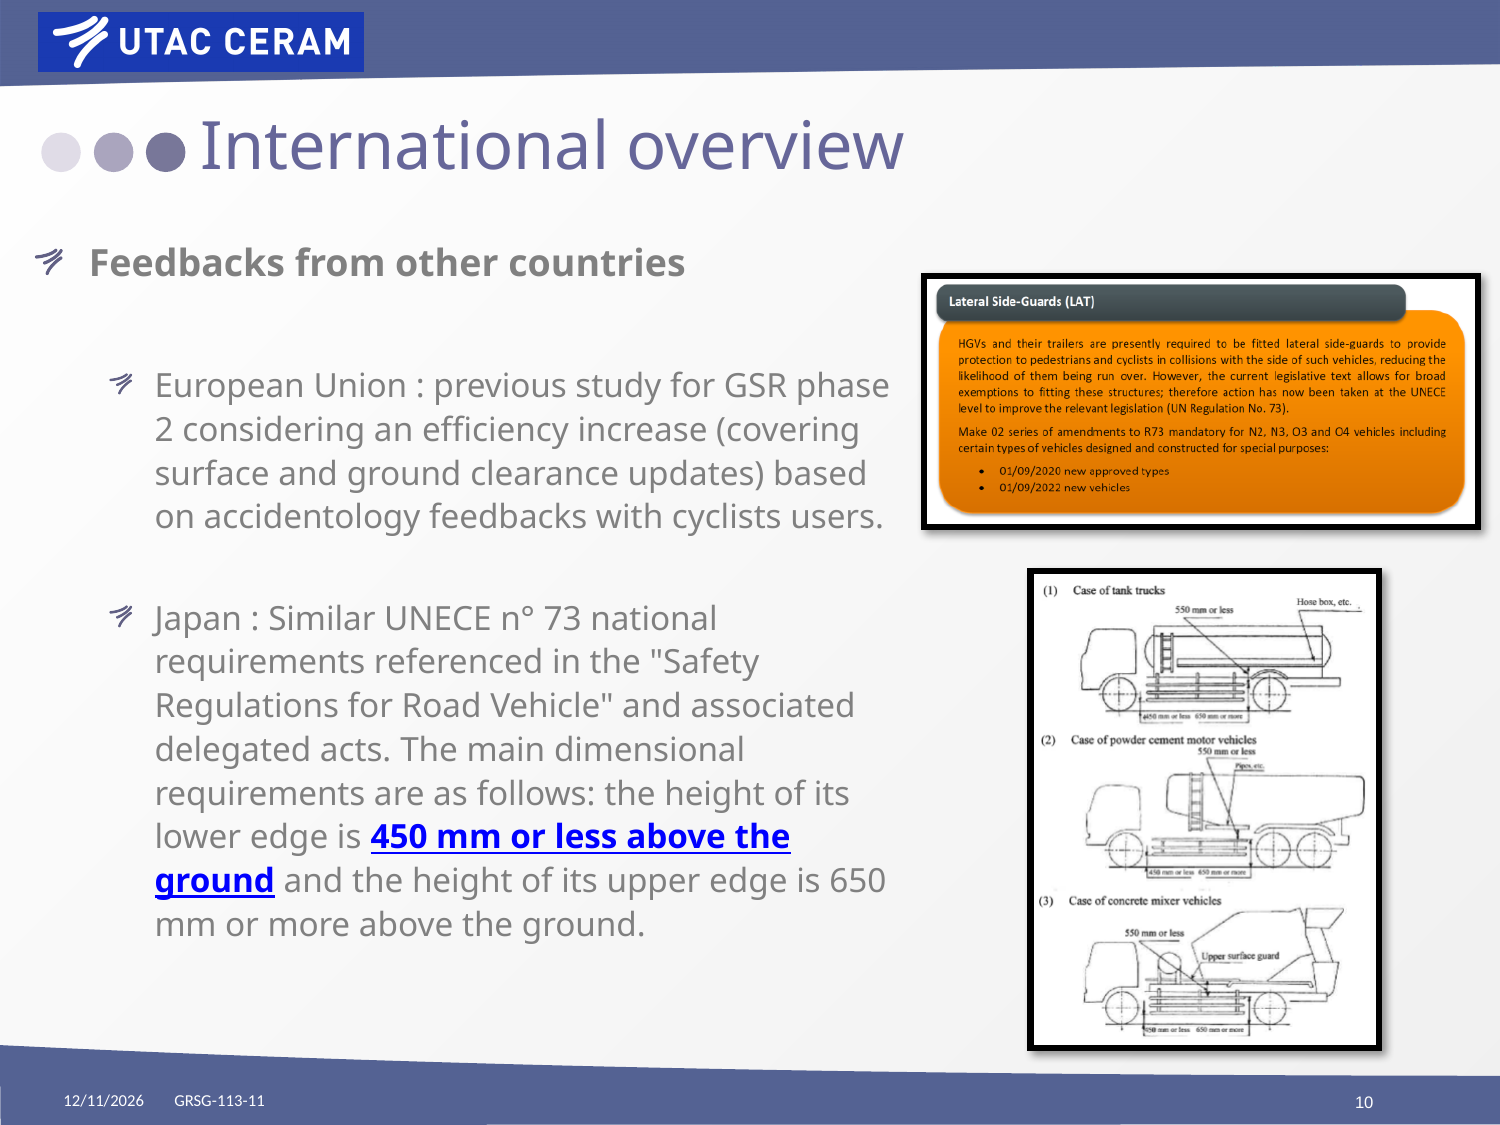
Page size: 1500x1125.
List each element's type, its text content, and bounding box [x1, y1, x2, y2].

picture [926, 278, 1475, 525]
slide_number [0, 1069, 159, 1125]
picture [107, 604, 134, 629]
picture [32, 247, 65, 277]
picture [107, 372, 134, 396]
picture [0, 0, 1500, 87]
picture [1033, 573, 1377, 1046]
footer GRSG-113-11 [159, 1069, 999, 1125]
title International overview [185, 90, 1446, 197]
list Feedbacks from other countries European Union : previous study for GSR phase 2 considering an efficiency increase (covering surface and ground clearance updates) based on accidentology feedbacks with cyclists users. Japan : Similar UNECE n° 73 national requirements referenced in the "Safety Regulations for Road Vehicle" and associated delegated acts. The main dimensional requirements are as follows: the height of its lower edge is 450 mm or less above the ground and the height of its upper edge is 650 mm or more above the ground. [17, 231, 928, 1035]
